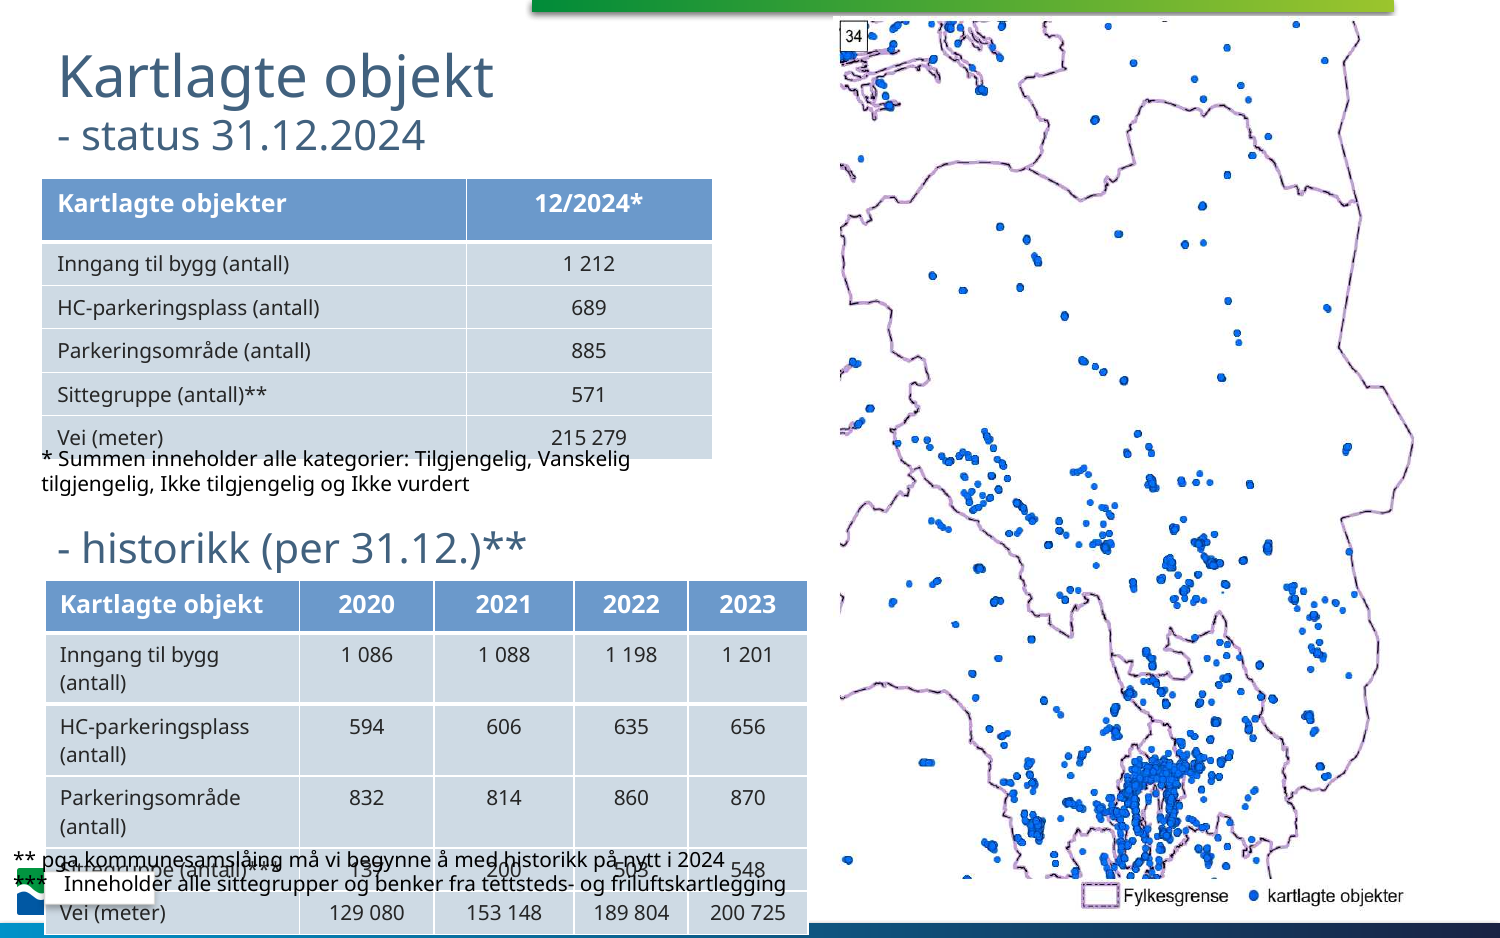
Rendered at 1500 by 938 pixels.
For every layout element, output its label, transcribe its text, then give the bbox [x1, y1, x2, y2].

text_box - historikk (per 31.12.)** [42, 496, 828, 580]
table_header 2020 [300, 581, 433, 631]
picture [833, 16, 1419, 913]
table_cell 1 198 [575, 635, 687, 702]
text_box ** pga kommunesamslåing må vi begynne å med historikk på nytt i 2024 *** Inneholder alle sittegrupper og benker fra tettsteds- og friluftskartlegging [0, 838, 802, 904]
table_header 2023 [689, 581, 807, 631]
table_cell 860 [575, 777, 687, 838]
table_cell 1 086 [300, 635, 433, 702]
table_cell HC-parkeringsplass (antall) [46, 706, 299, 775]
table_cell 885 [467, 329, 712, 372]
table_cell 189 804 [575, 904, 687, 934]
table_cell 832 [300, 777, 433, 838]
table_cell 870 [689, 777, 807, 847]
table_cell 215 279 [467, 416, 712, 459]
table_cell 689 [467, 286, 712, 328]
table_header Kartlagte objekt [46, 581, 299, 631]
table_cell Inngang til bygg (antall) [42, 244, 466, 285]
table_cell Vei (meter) [46, 904, 299, 934]
table_cell 548 [802, 849, 807, 890]
table_cell 200 725 [689, 892, 807, 934]
text_box * Summen inneholder alle kategorier: Tilgjengelig, Vanskelig tilgjengelig, Ikke tilgjengelig og Ikke vurdert [26, 438, 711, 504]
table_cell 129 080 [300, 904, 433, 934]
table_cell 153 148 [435, 904, 573, 934]
table_cell Parkeringsområde (antall) [42, 329, 466, 372]
table_header 2022 [575, 581, 687, 631]
table_cell 656 [689, 706, 807, 775]
table_header Kartlagte objekter [42, 179, 466, 240]
table_cell 1 201 [689, 635, 807, 702]
table_cell Inngang til bygg (antall) [46, 635, 299, 702]
table_cell 635 [575, 706, 687, 775]
table_cell 814 [435, 777, 573, 838]
table_cell 1 212 [467, 244, 712, 285]
table_cell HC-parkeringsplass (antall) [42, 286, 466, 328]
table_cell 1 088 [435, 635, 573, 702]
table_cell 571 [467, 373, 712, 415]
table_cell 594 [300, 706, 433, 775]
table_header 12/2024* [467, 179, 712, 240]
table_cell Parkeringsområde (antall) [46, 777, 299, 838]
text_box Kartlagte objekt - status 31.12.2024 [42, 24, 828, 167]
table_cell Sittegruppe (antall)** [42, 373, 466, 415]
table_cell Vei (meter) [42, 416, 466, 438]
table_header 2021 [435, 581, 573, 631]
table_cell 606 [435, 706, 573, 775]
